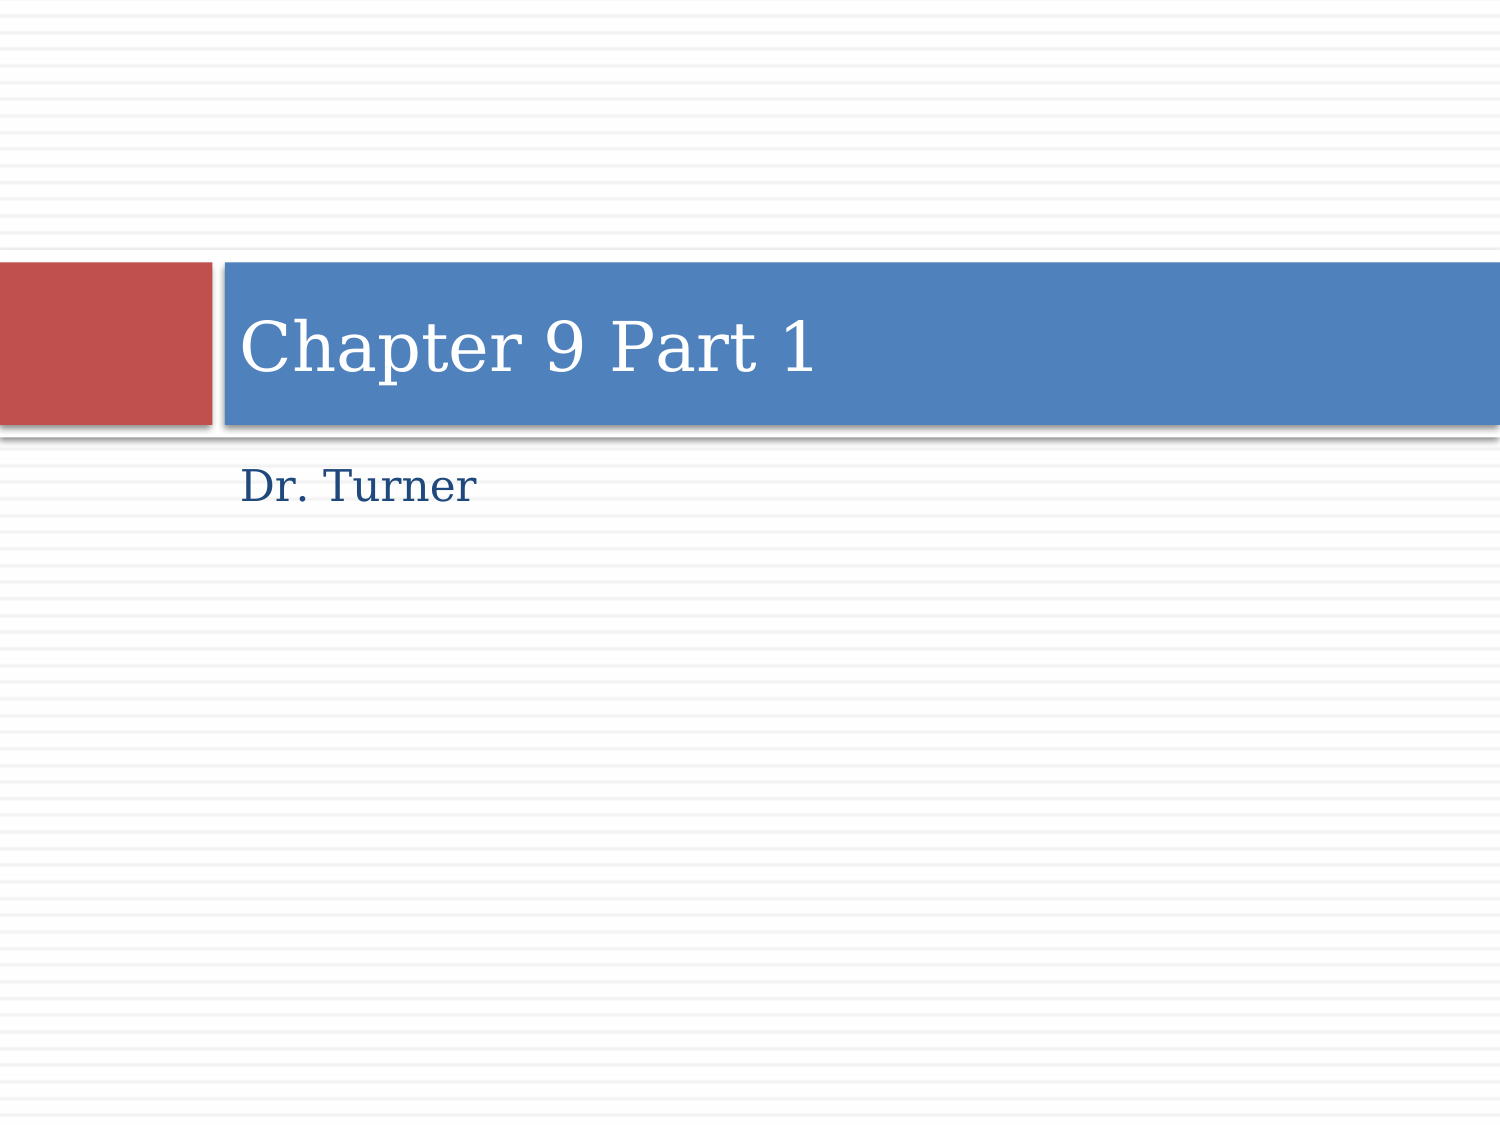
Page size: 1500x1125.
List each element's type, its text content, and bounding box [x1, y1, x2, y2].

title Chapter 9 Part 1 [225, 262, 1475, 425]
list Dr. Turner [225, 450, 1394, 725]
